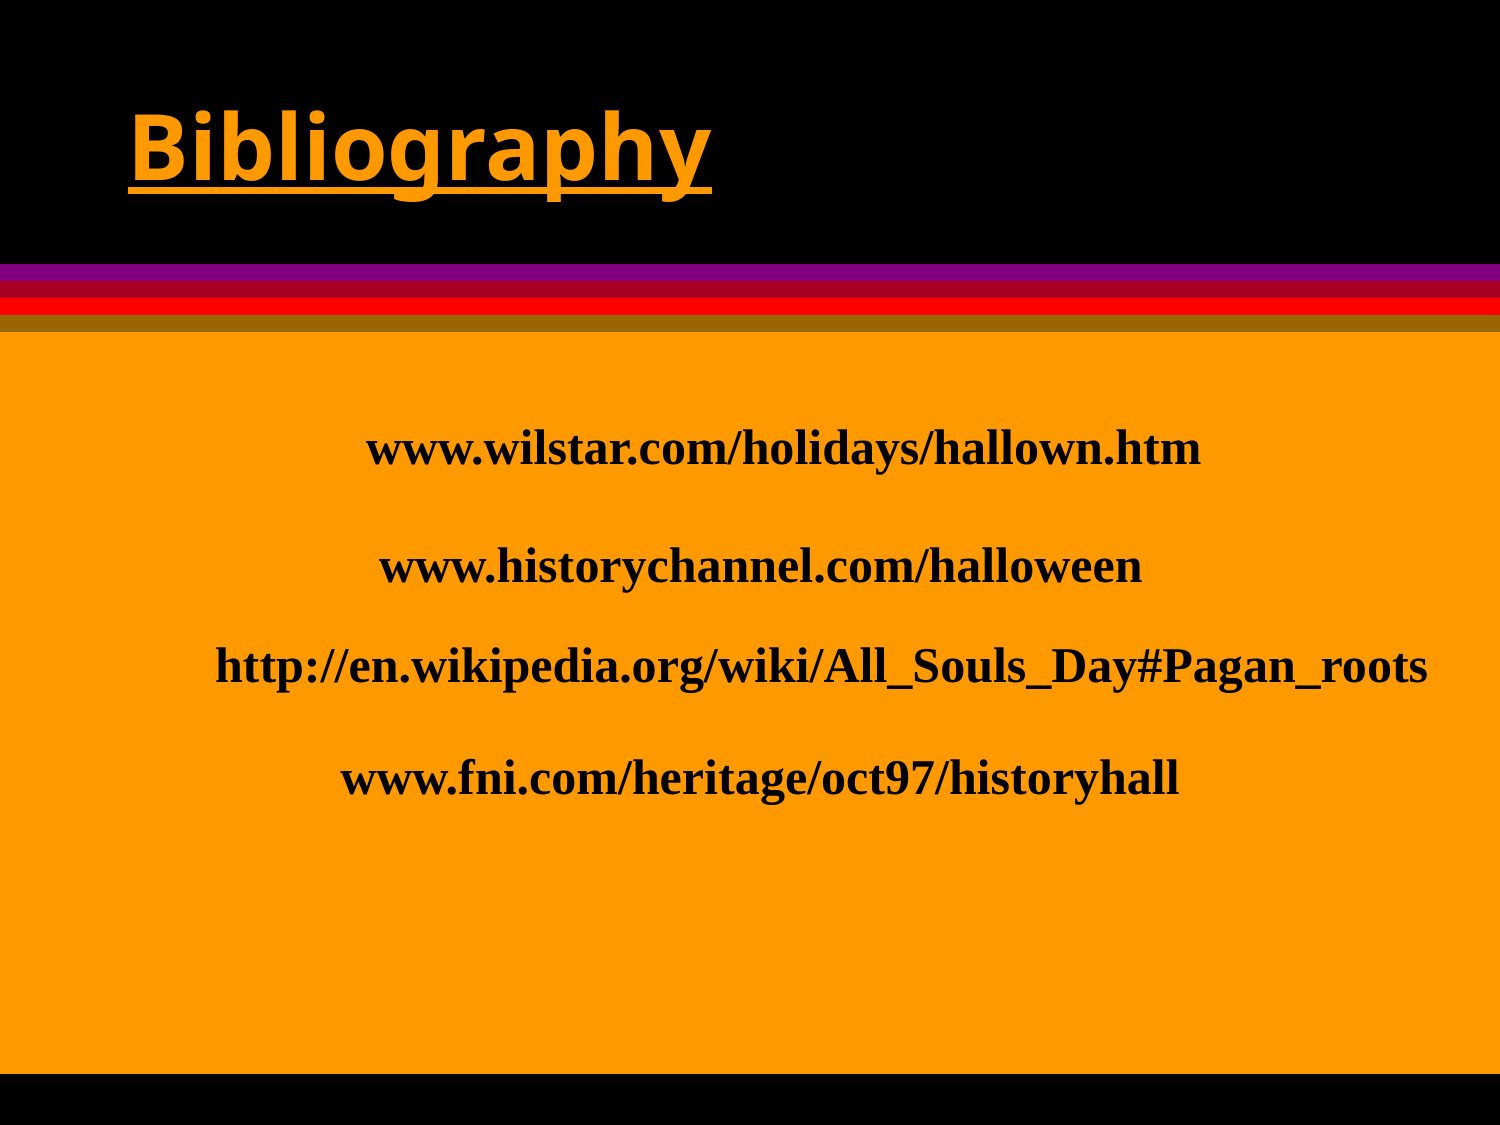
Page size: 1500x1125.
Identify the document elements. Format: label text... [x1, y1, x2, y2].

title Bibliography [112, 50, 1388, 238]
text_box www.wilstar.com/holidays/hallown.htm [351, 406, 1218, 482]
text_box http://en.wikipedia.org/wiki/All_Souls_Day#Pagan_roots [200, 624, 1444, 700]
text_box www.historychannel.com/halloween [363, 524, 1158, 600]
text_box www.fni.com/heritage/oct97/historyhall [325, 737, 1196, 813]
